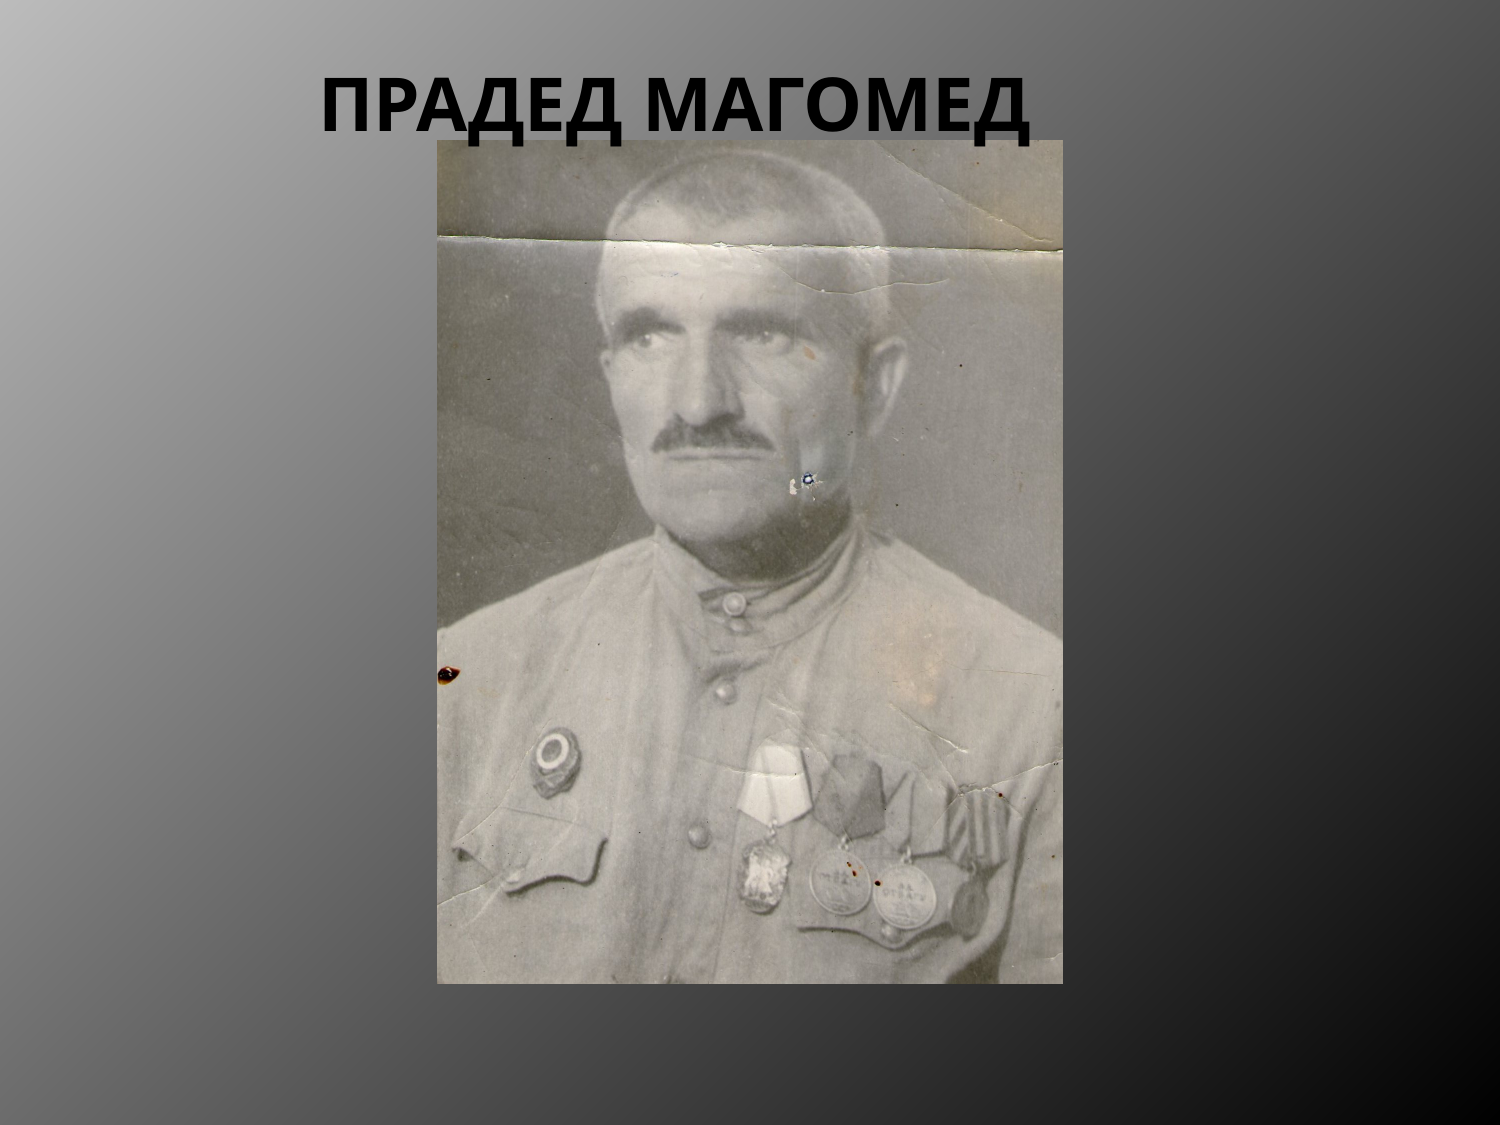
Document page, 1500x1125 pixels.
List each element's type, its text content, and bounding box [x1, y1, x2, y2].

picture [436, 140, 1064, 985]
title ПРАДЕД МАГОМЕД [0, 45, 1350, 161]
